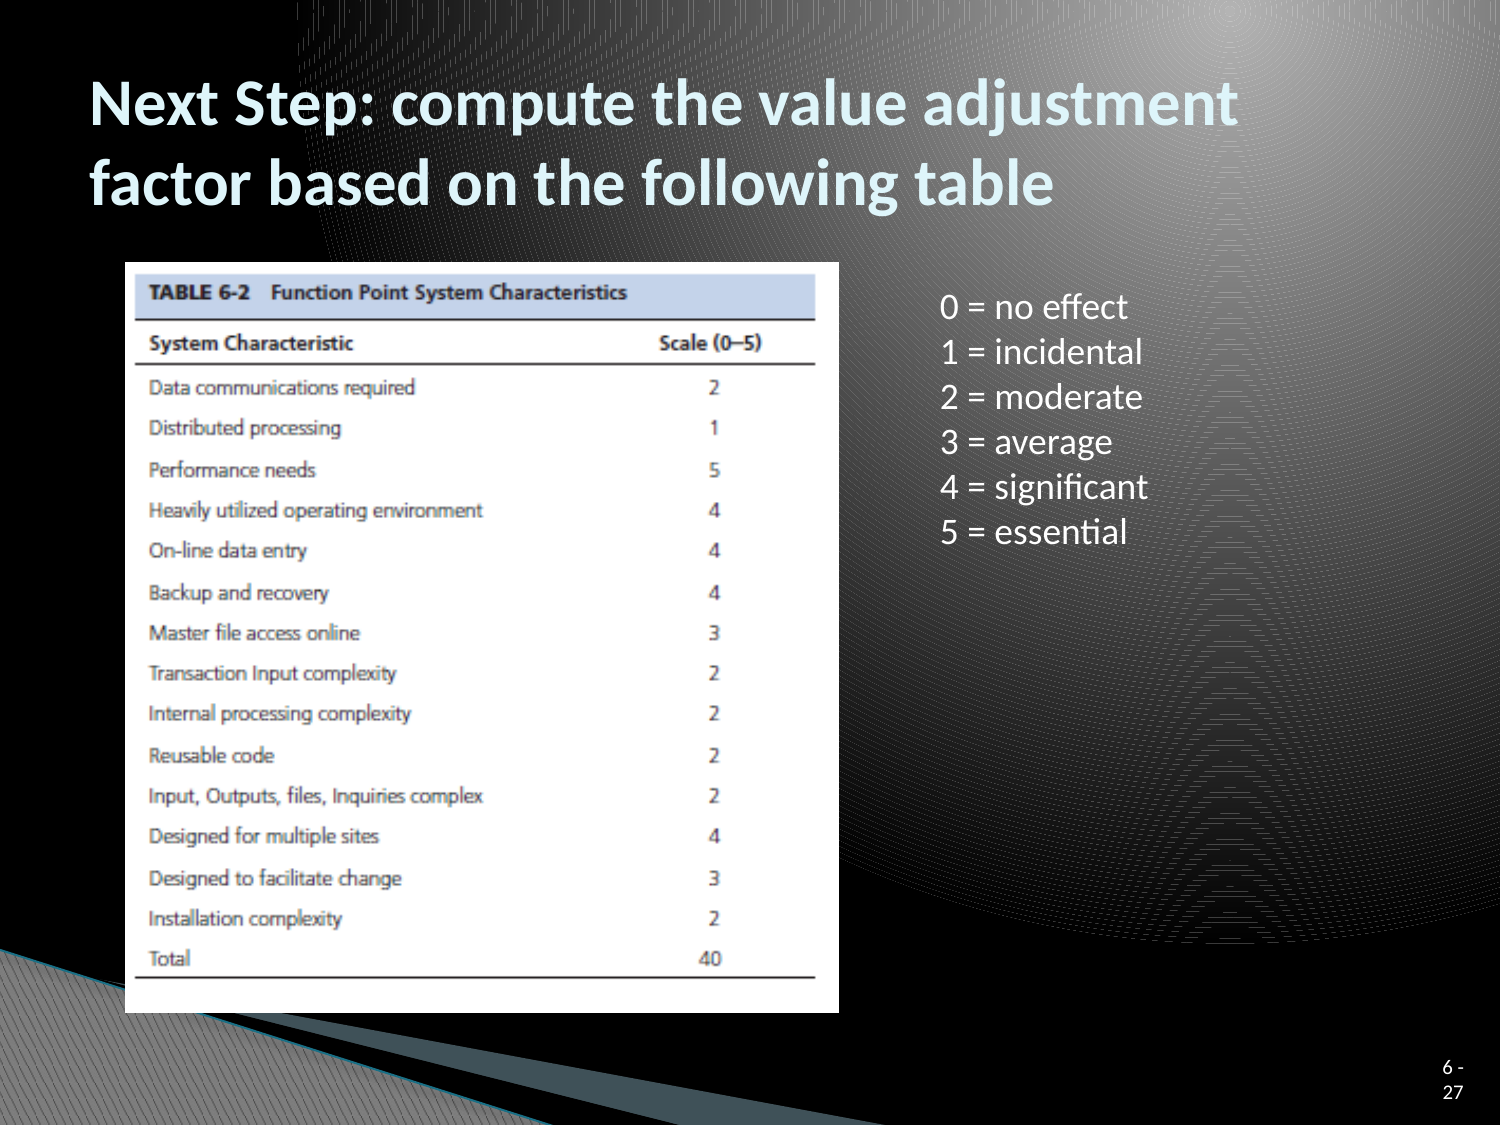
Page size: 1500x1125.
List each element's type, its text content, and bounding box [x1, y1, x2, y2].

picture [0, 262, 840, 1125]
slide_number 6 - 27 [1418, 1051, 1479, 1112]
text_box 0 = no effect 1 = incidental 2 = moderate 3 = average 4 = significant 5 = essential [924, 274, 1413, 560]
title Next Step: compute the value adjustment factor based on the following table [75, 45, 1425, 233]
